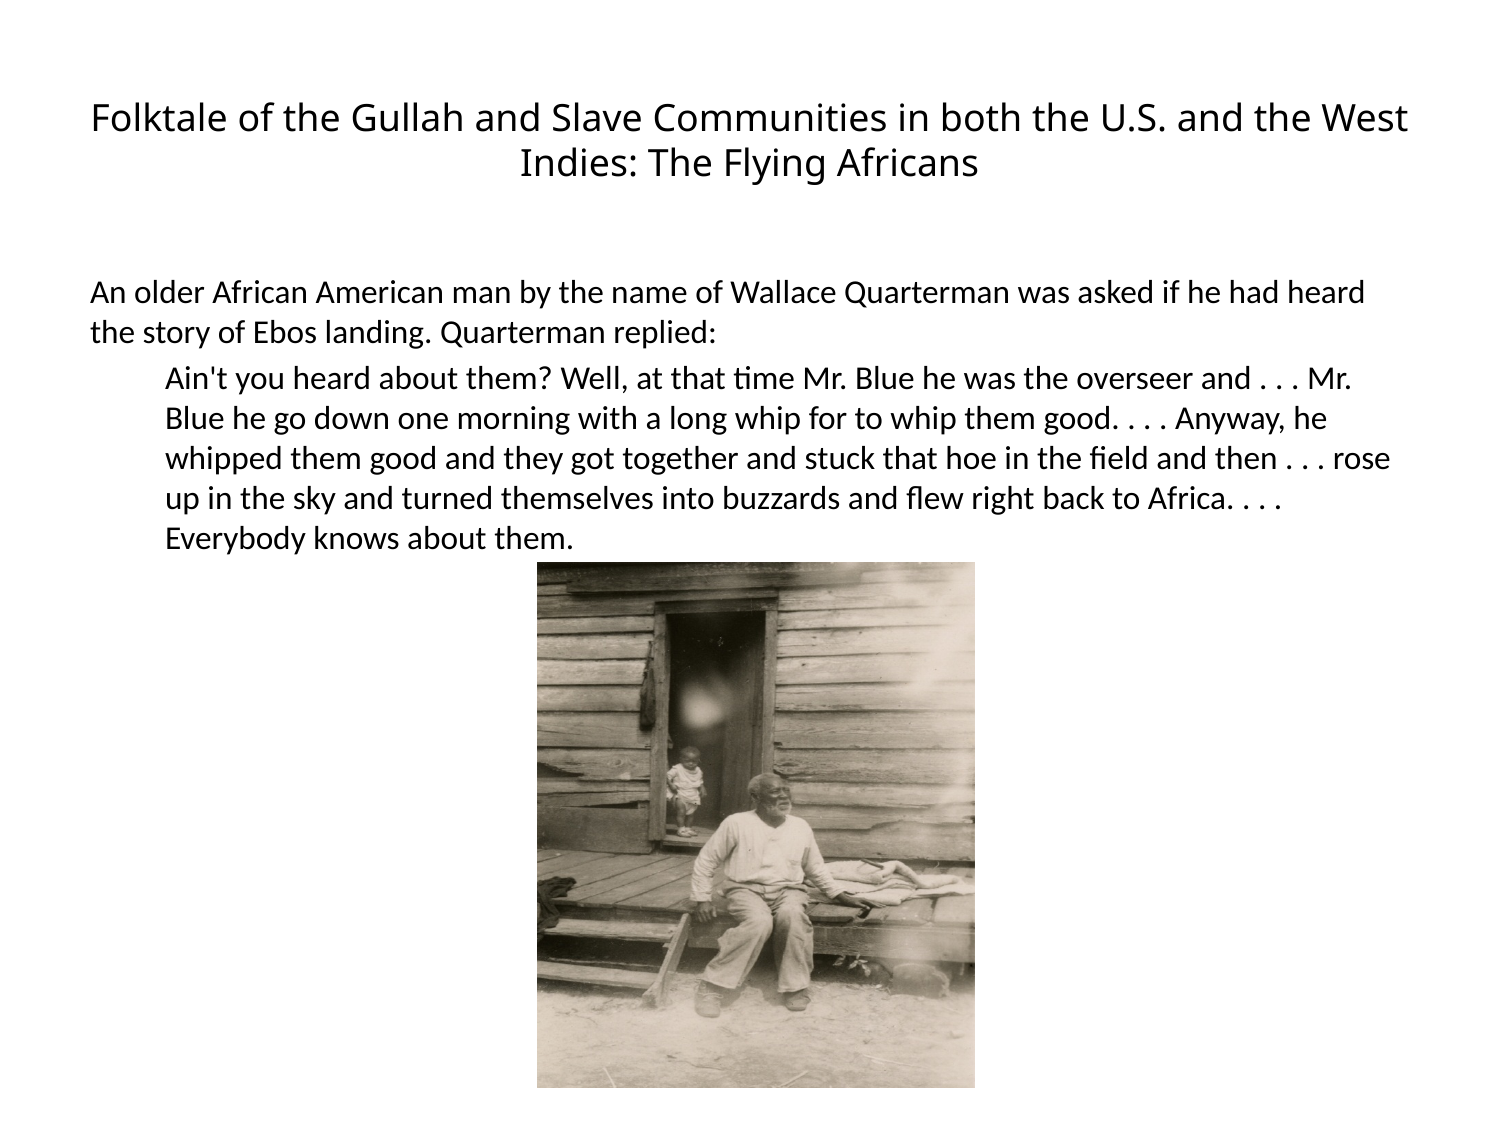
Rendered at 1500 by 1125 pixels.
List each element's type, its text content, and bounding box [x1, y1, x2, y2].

list An older African American man by the name of Wallace Quarterman was asked if he had heard the story of Ebos landing. Quarterman replied: Ain't you heard about them? Well, at that time Mr. Blue he was the overseer and . . . Mr. Blue he go down one morning with a long whip for to whip them good. . . . Anyway, he whipped them good and they got together and stuck that hoe in the field and then . . . rose up in the sky and turned themselves into buzzards and flew right back to Africa. . . . Everybody knows about them. [75, 262, 1425, 1005]
title Folktale of the Gullah and Slave Communities in both the U.S. and the West Indies: The Flying Africans [75, 45, 1425, 233]
picture [537, 562, 976, 1088]
